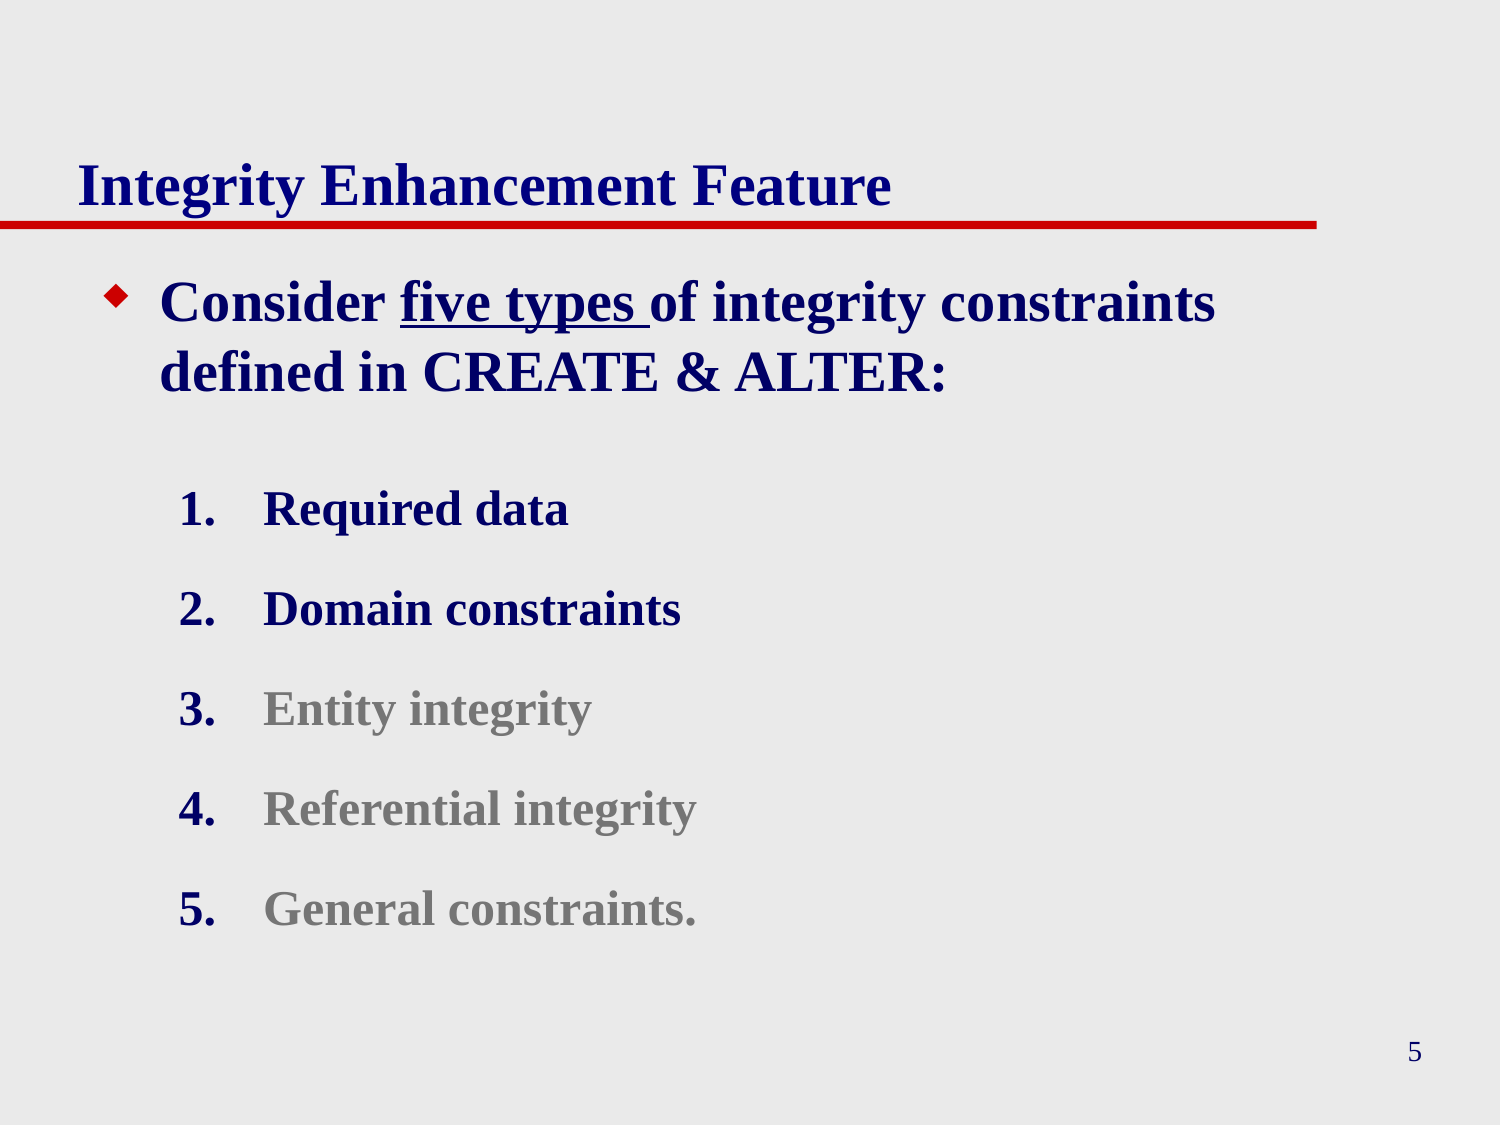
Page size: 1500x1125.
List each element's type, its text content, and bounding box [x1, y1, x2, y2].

list Consider five types of integrity constraints defined in CREATE & ALTER: Required data Domain constraints Entity integrity Referential integrity General constraints. [88, 255, 1427, 931]
slide_number 5 [1124, 1012, 1438, 1088]
title Integrity Enhancement Feature [62, 43, 1338, 226]
